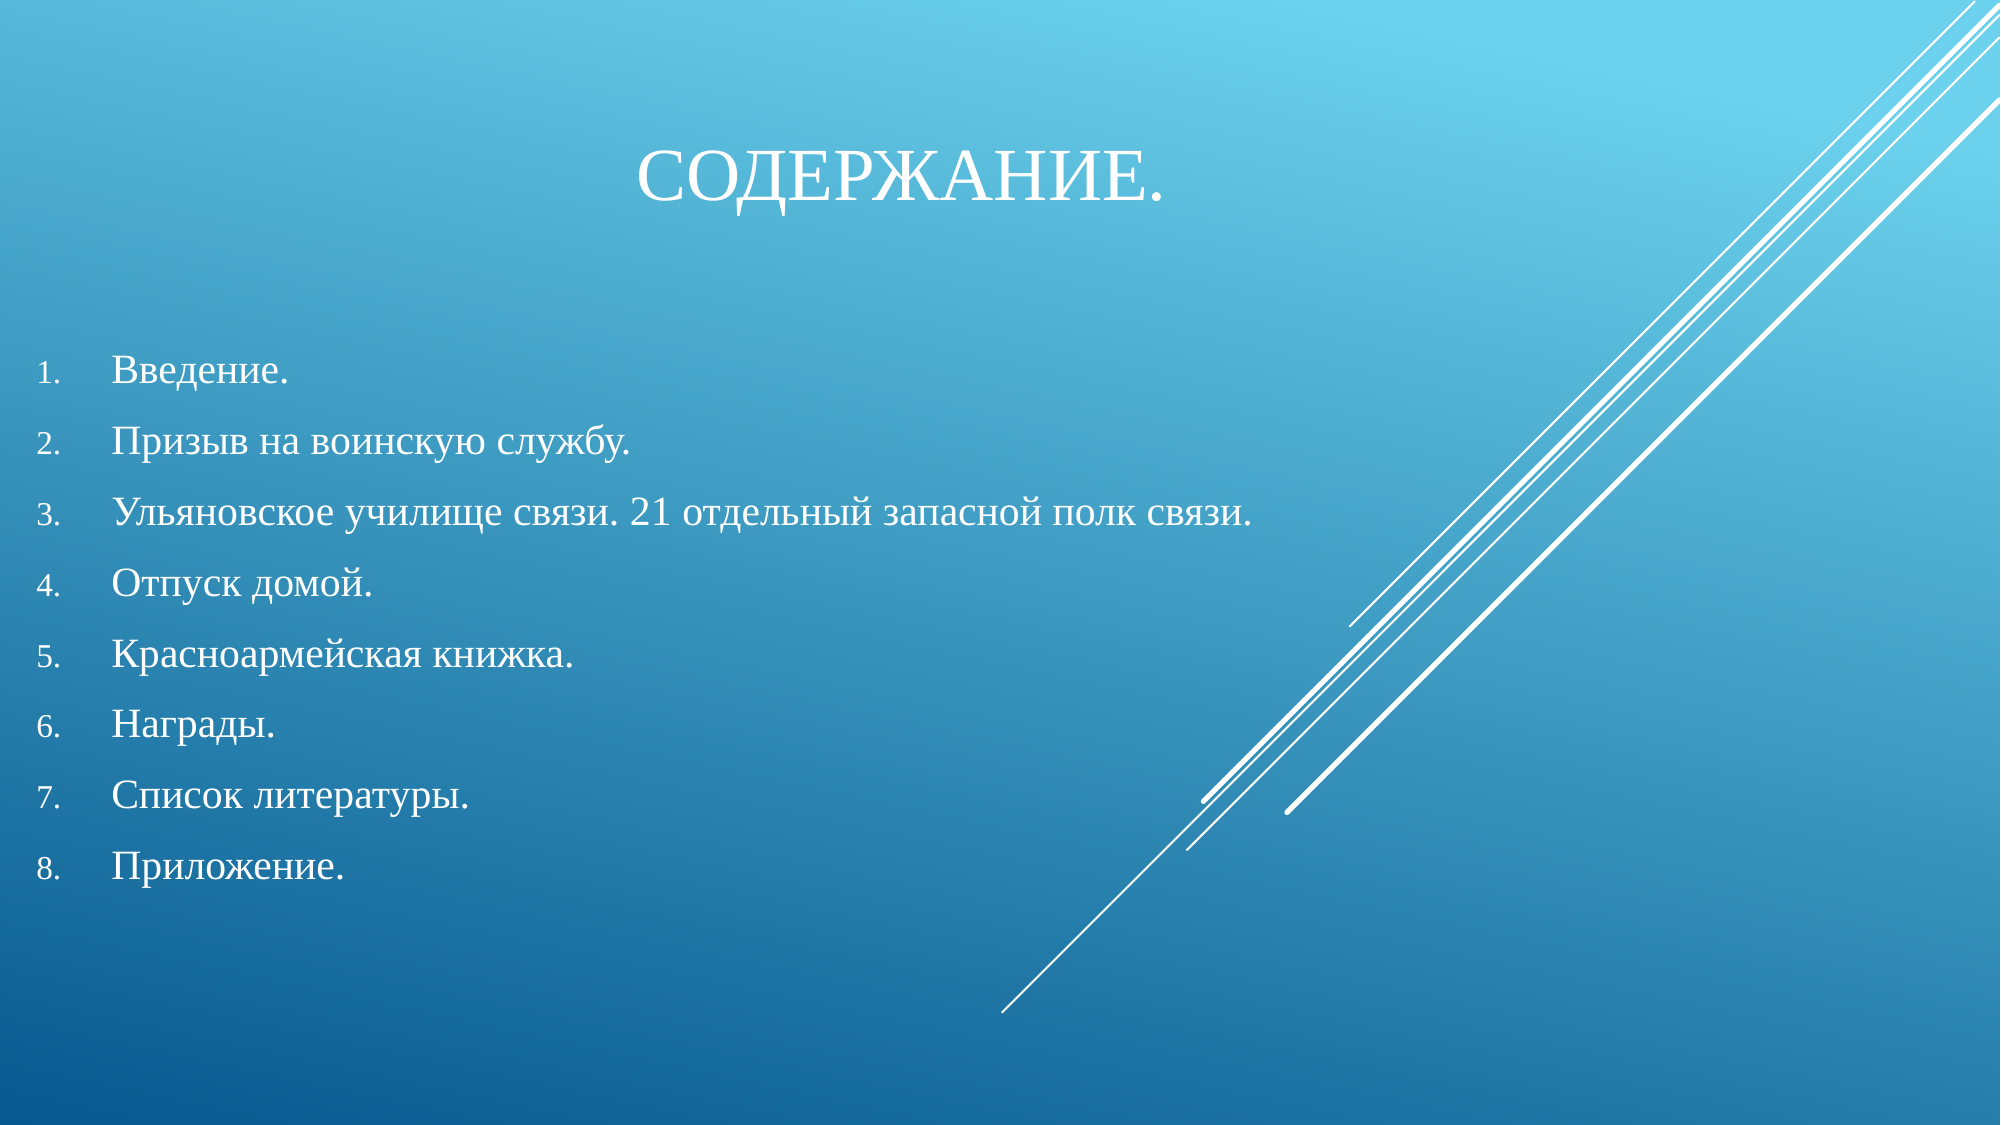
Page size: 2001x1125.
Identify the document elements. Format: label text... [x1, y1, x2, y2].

subtitle Введение. Призыв на воинскую службу. Ульяновское училище связи. 21 отдельный запасной полк связи. Отпуск домой. Красноармейская книжка. Награды. Список литературы. Приложение. [21, 334, 1471, 987]
title Содержание. [621, 50, 1582, 223]
